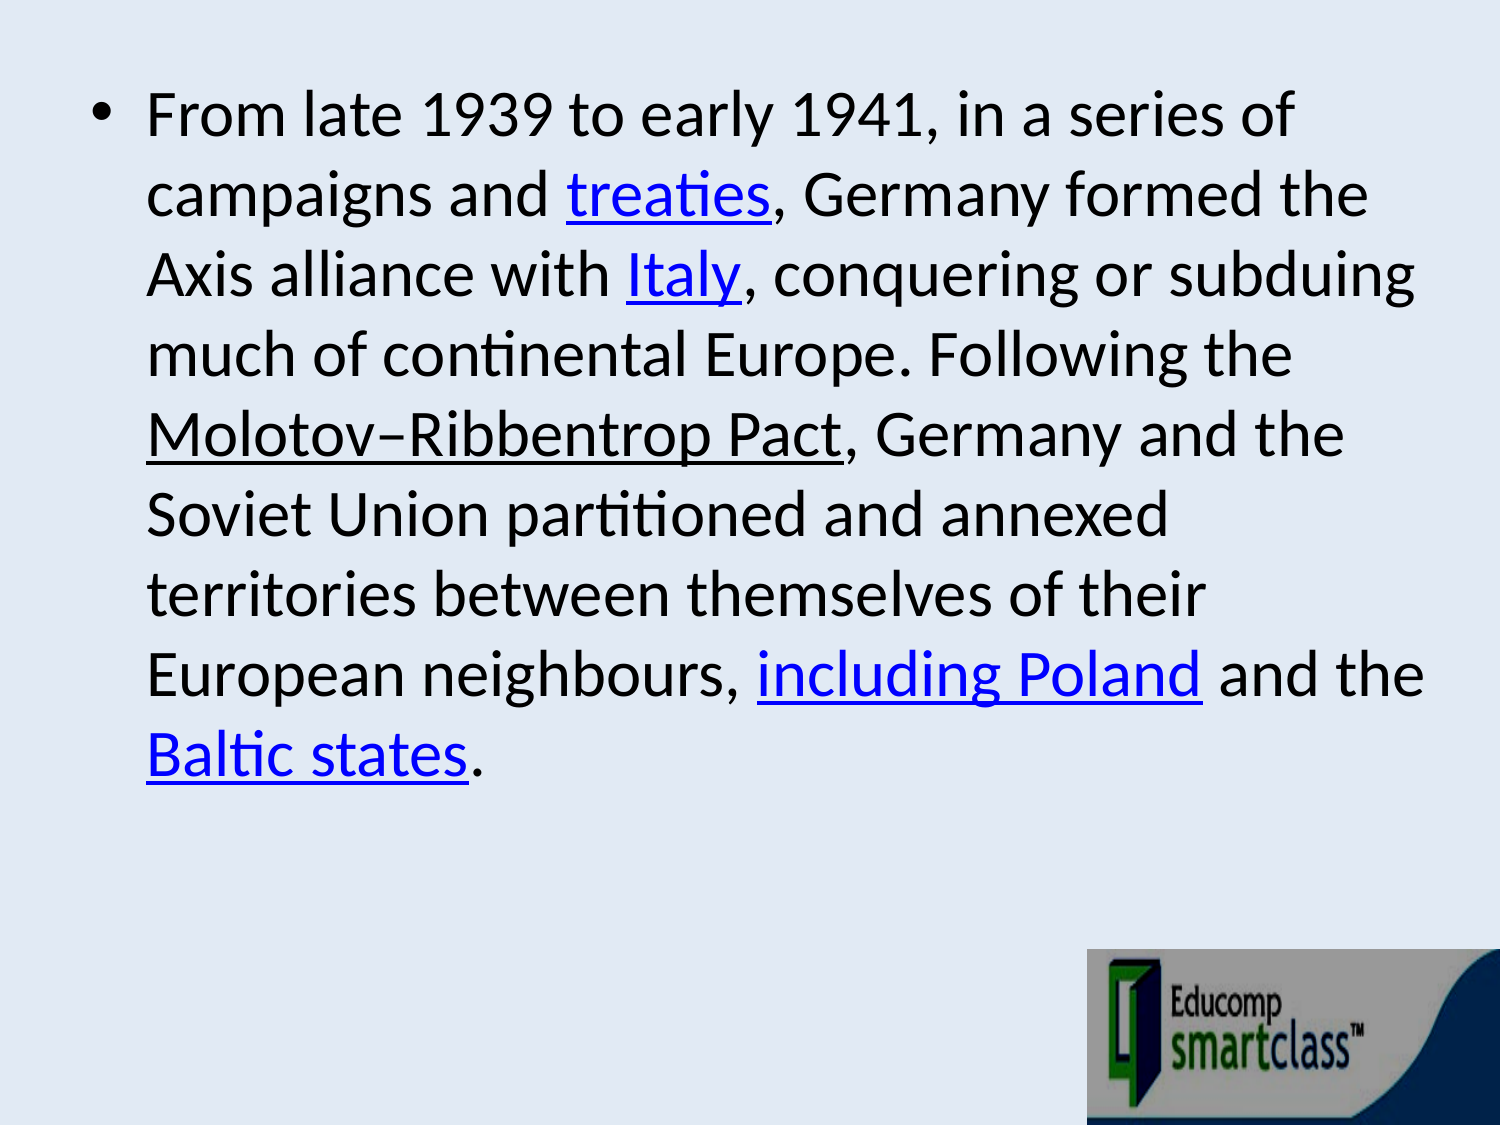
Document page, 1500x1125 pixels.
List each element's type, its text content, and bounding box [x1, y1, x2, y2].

picture [1087, 949, 1500, 1125]
list From late 1939 to early 1941, in a series of campaigns and treaties, Germany formed the Axis alliance with Italy, conquering or subduing much of continental Europe. Following the Molotov–Ribbentrop Pact, Germany and the Soviet Union partitioned and annexed territories between themselves of their European neighbours, including Poland and the Baltic states. [75, 62, 1450, 1063]
